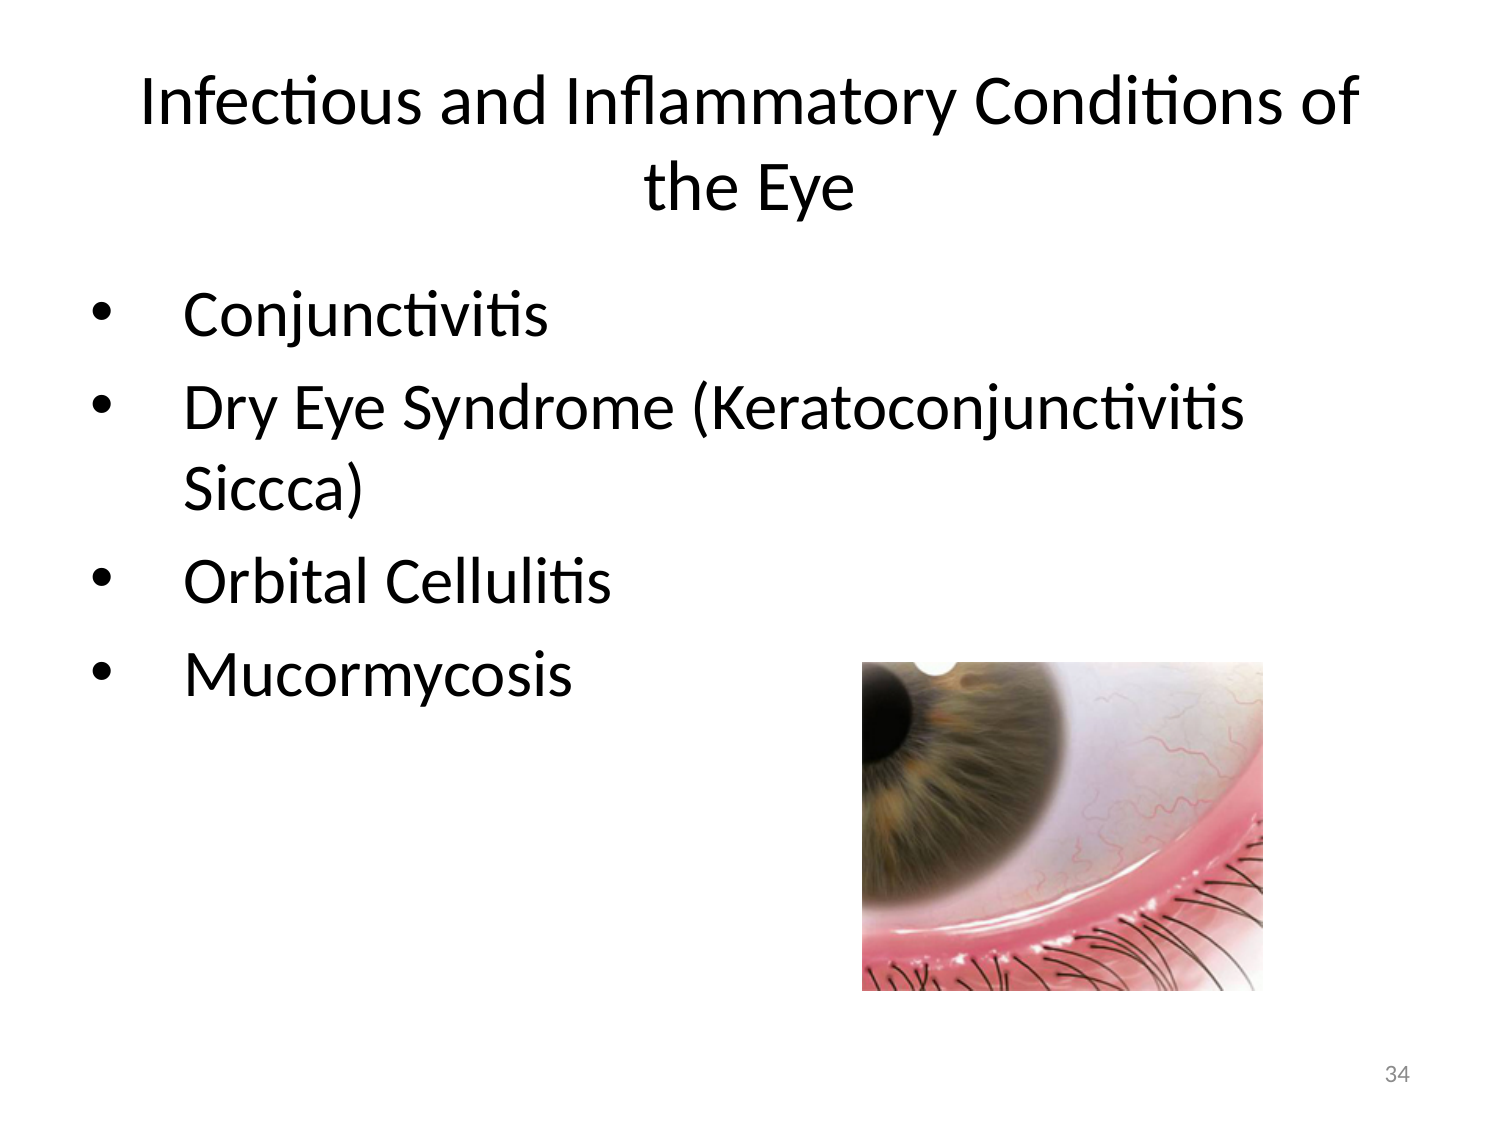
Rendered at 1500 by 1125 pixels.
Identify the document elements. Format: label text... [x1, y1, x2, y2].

list Conjunctivitis Dry Eye Syndrome (Keratoconjunctivitis Siccca) Orbital Cellulitis Mucormycosis [75, 262, 1425, 1005]
title Infectious and Inflammatory Conditions of the Eye [75, 45, 1425, 233]
picture [862, 662, 1263, 991]
slide_number 34 [1074, 1042, 1425, 1103]
